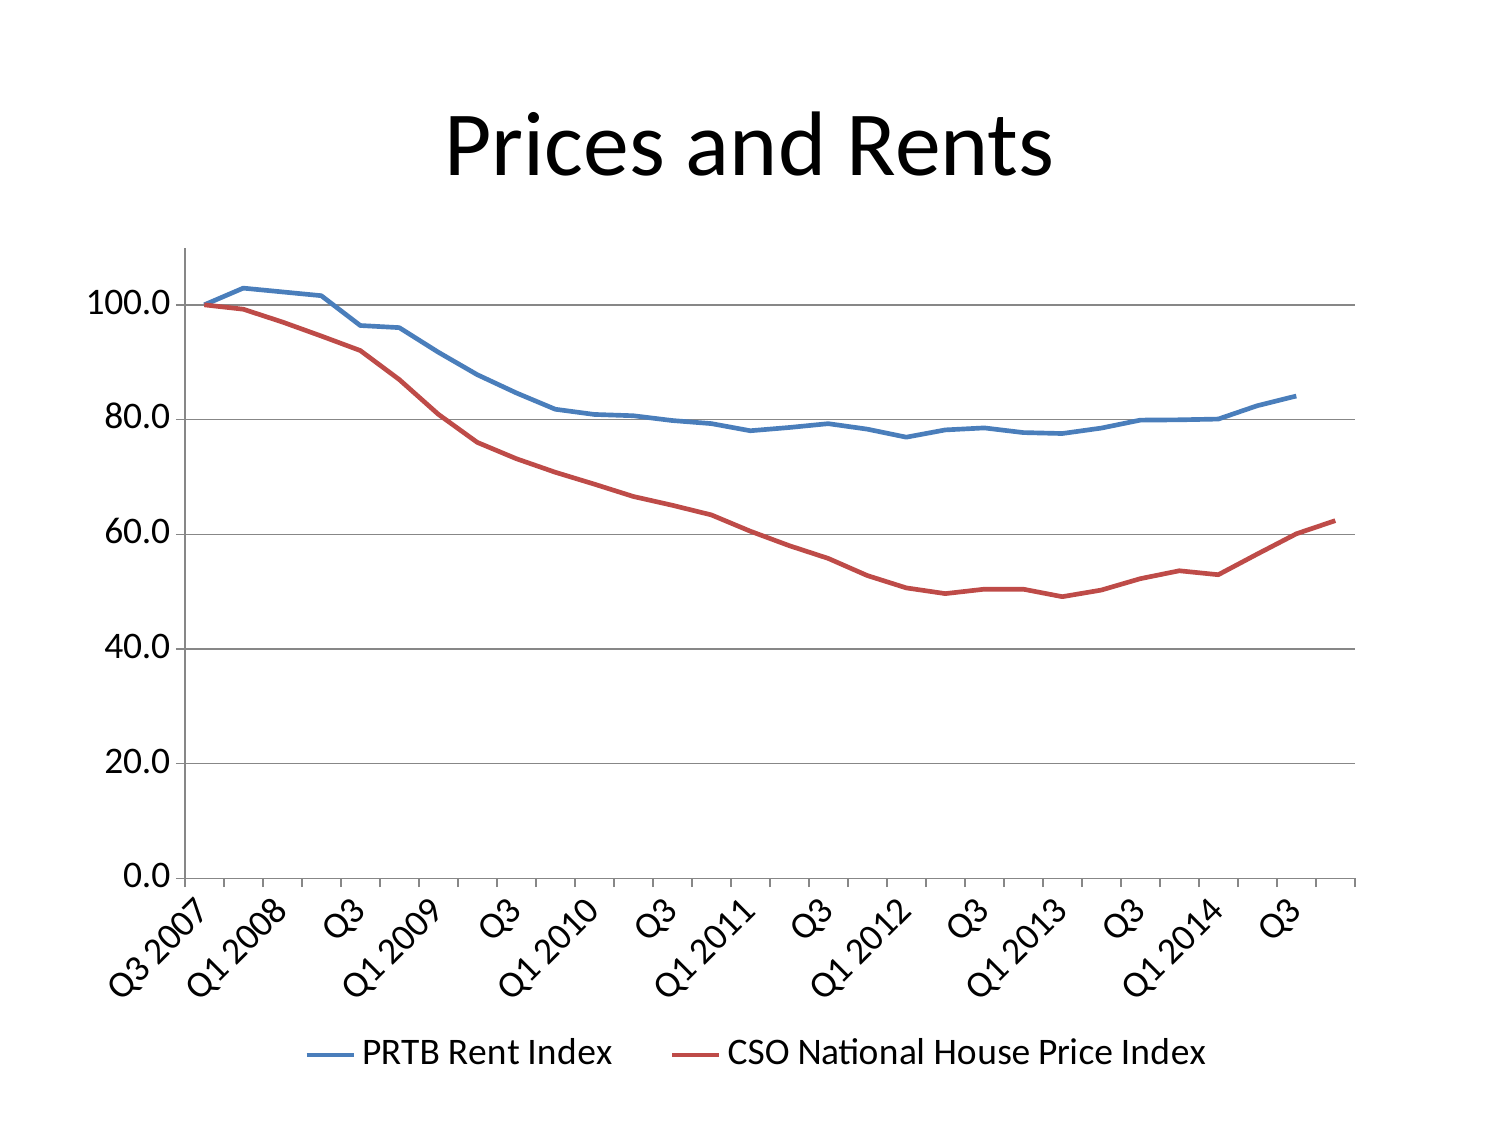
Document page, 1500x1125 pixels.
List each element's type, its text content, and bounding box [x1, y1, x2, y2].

title Prices and Rents [75, 45, 1425, 207]
chart [76, 207, 1461, 1090]
